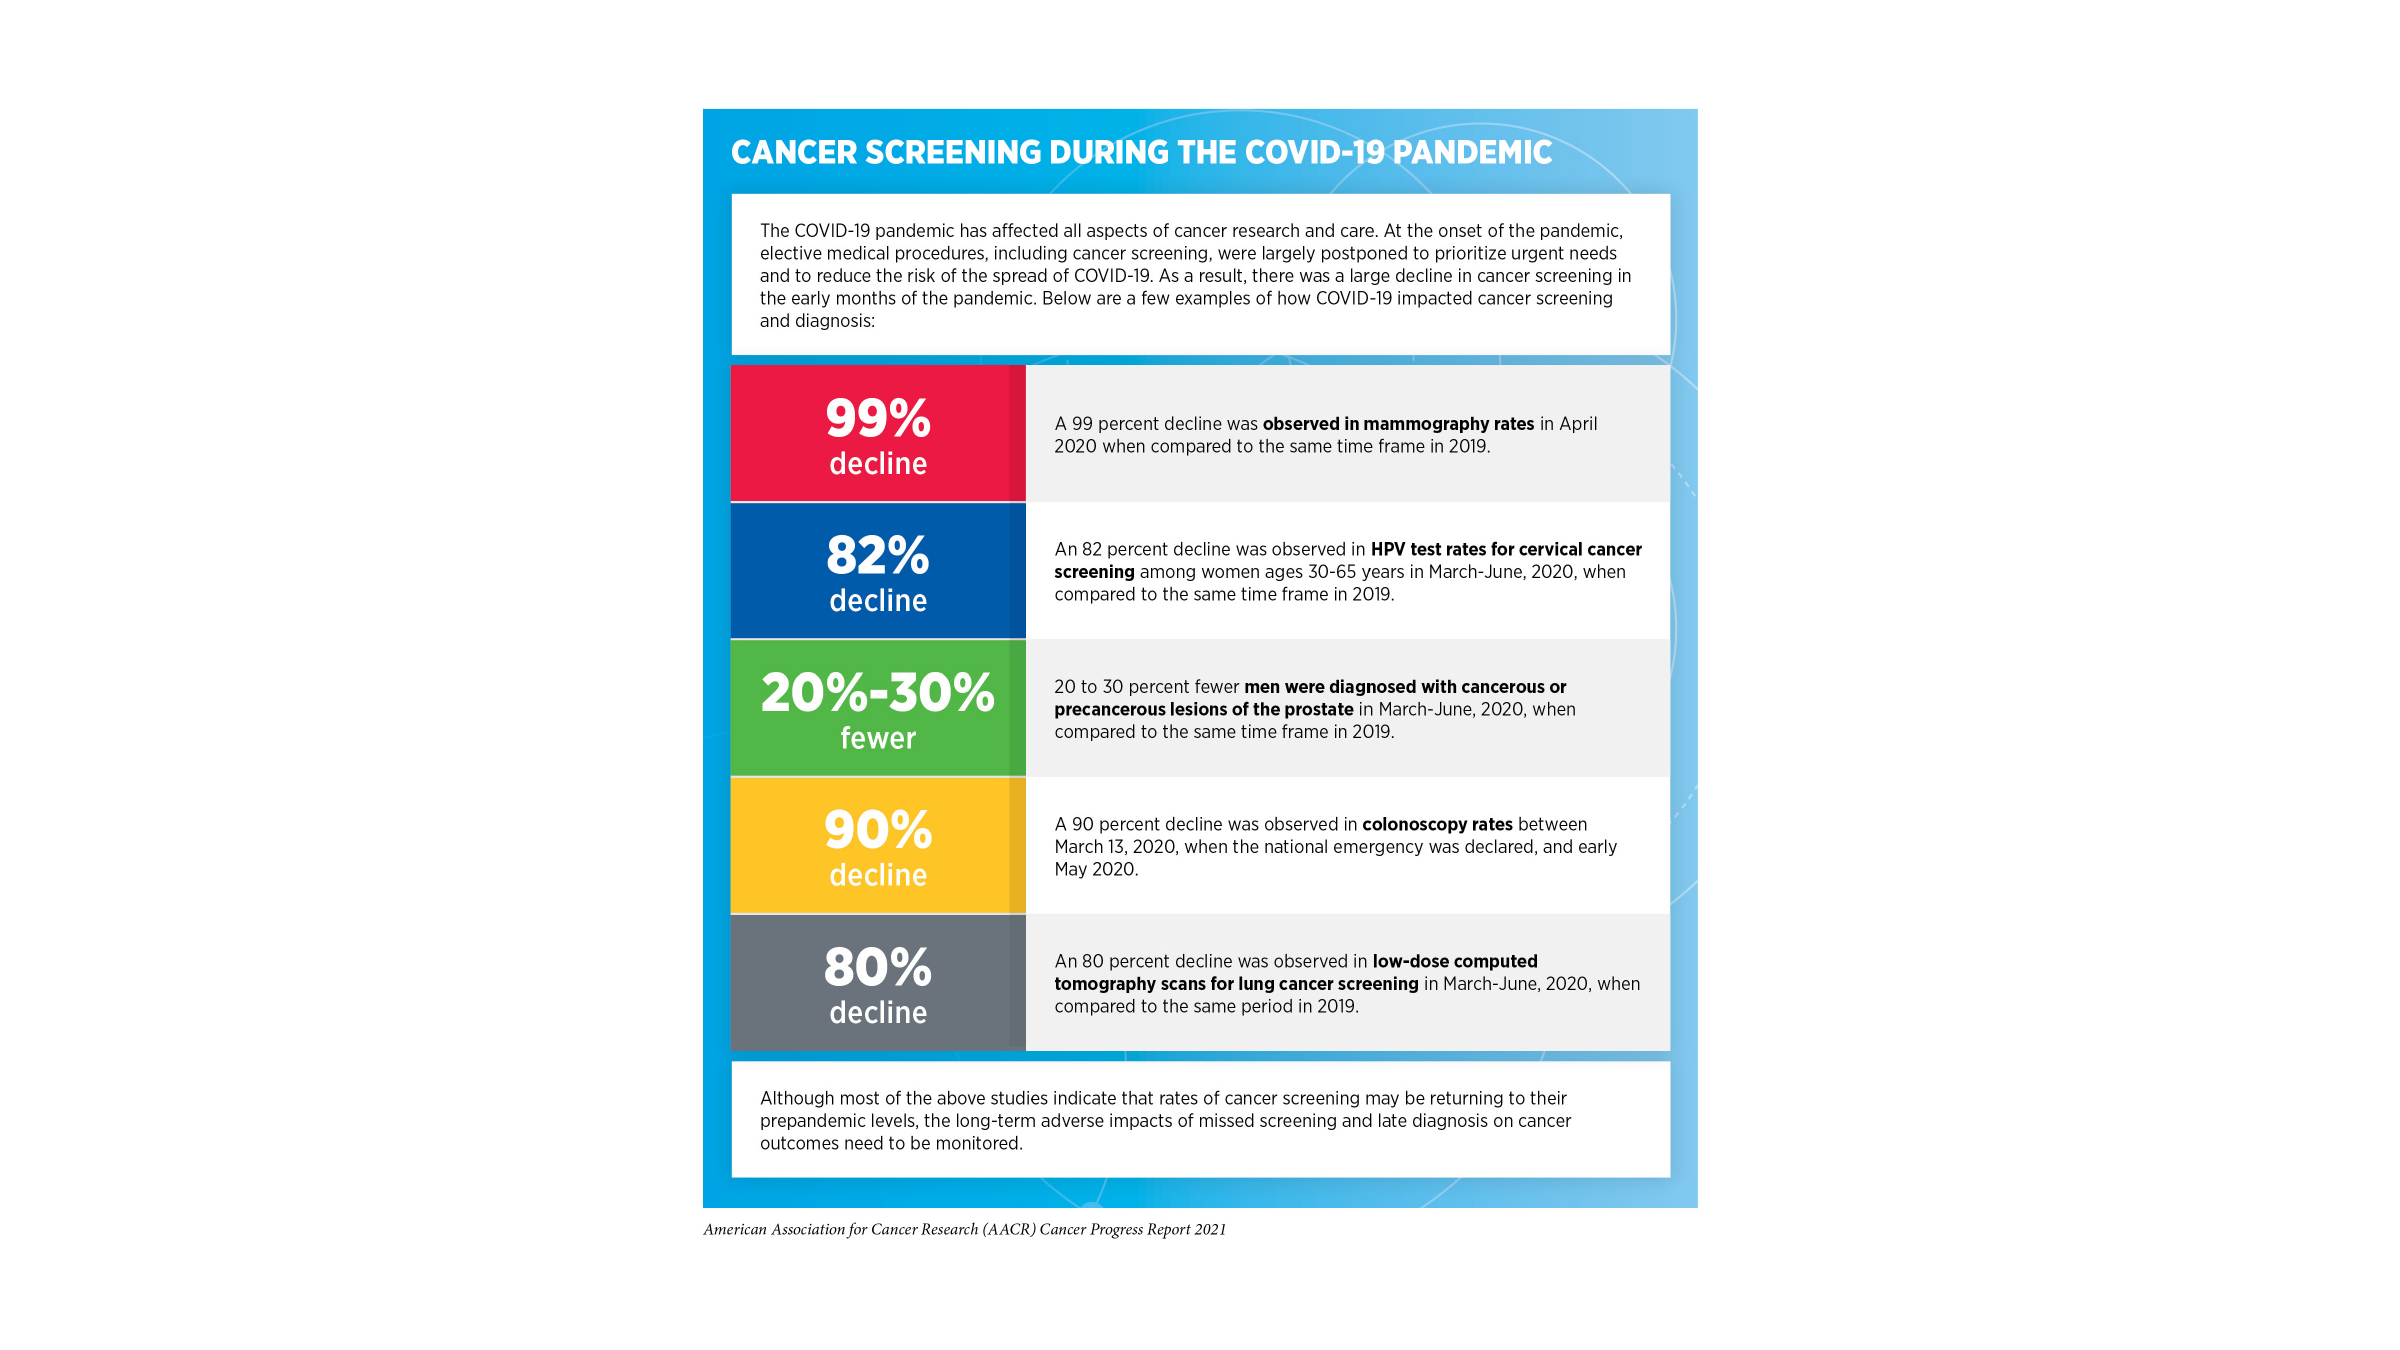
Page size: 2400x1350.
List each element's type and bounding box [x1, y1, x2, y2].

picture [693, 100, 1707, 1249]
